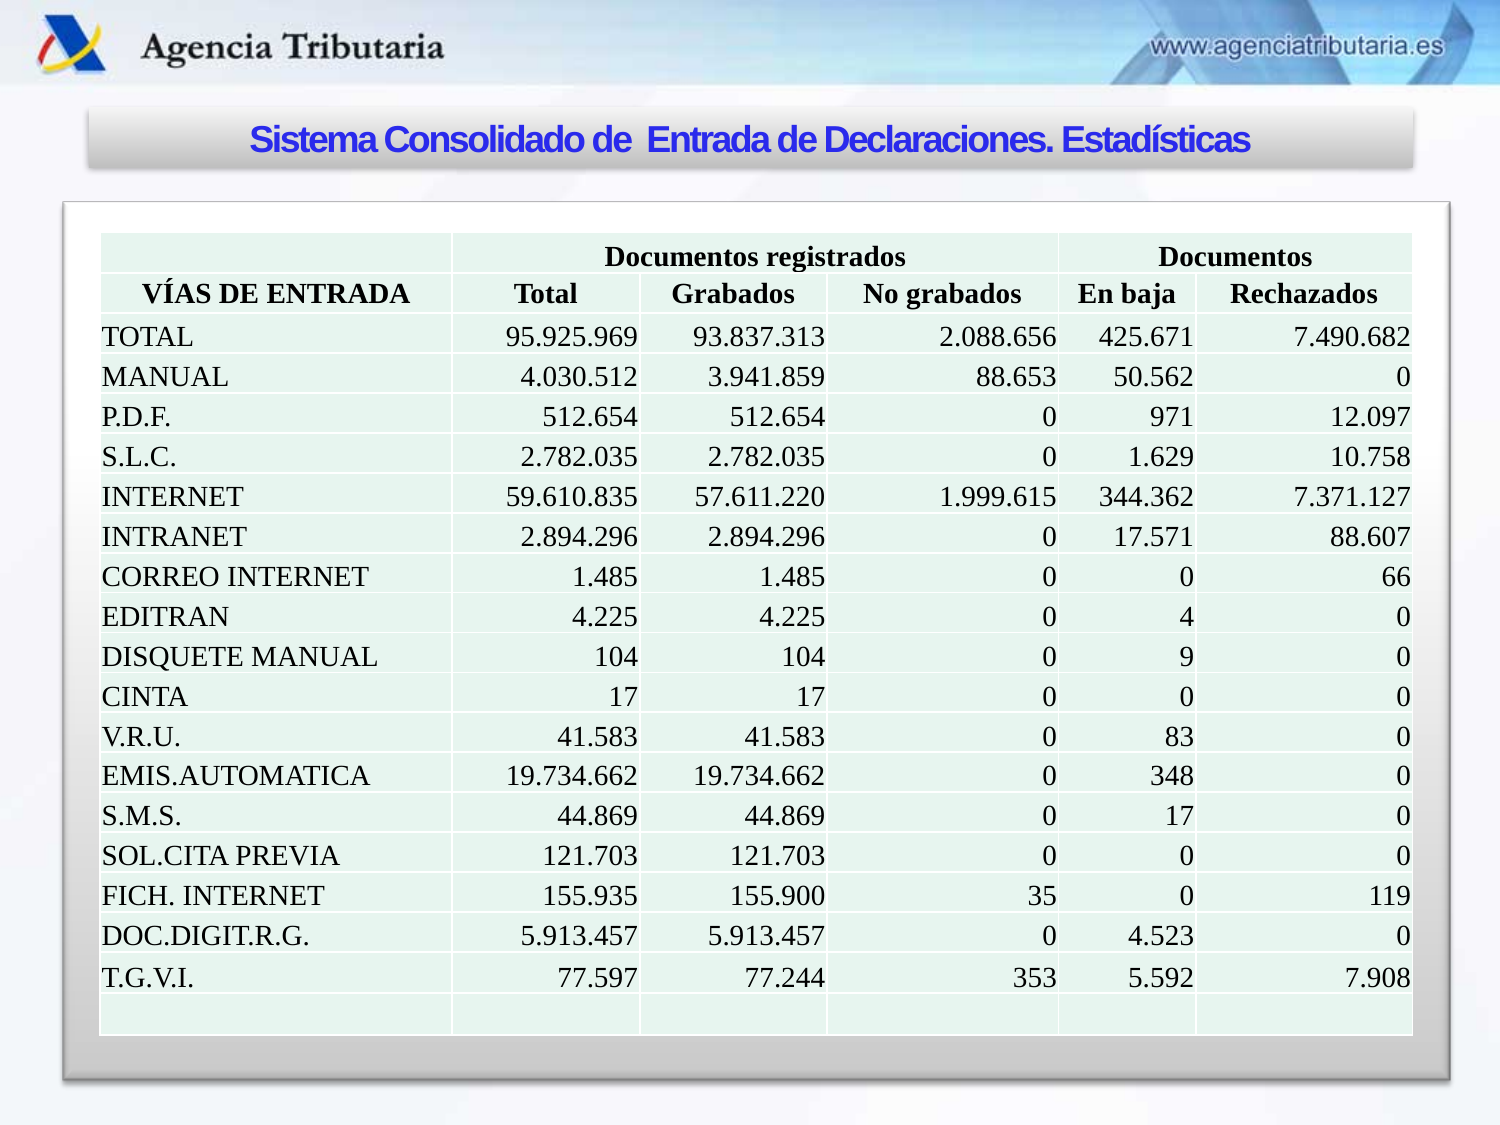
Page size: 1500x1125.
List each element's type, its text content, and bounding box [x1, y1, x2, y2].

text_box Sistema Consolidado de Entrada de Declaraciones. Estadísticas [88, 107, 1413, 168]
picture [0, 0, 1500, 1125]
